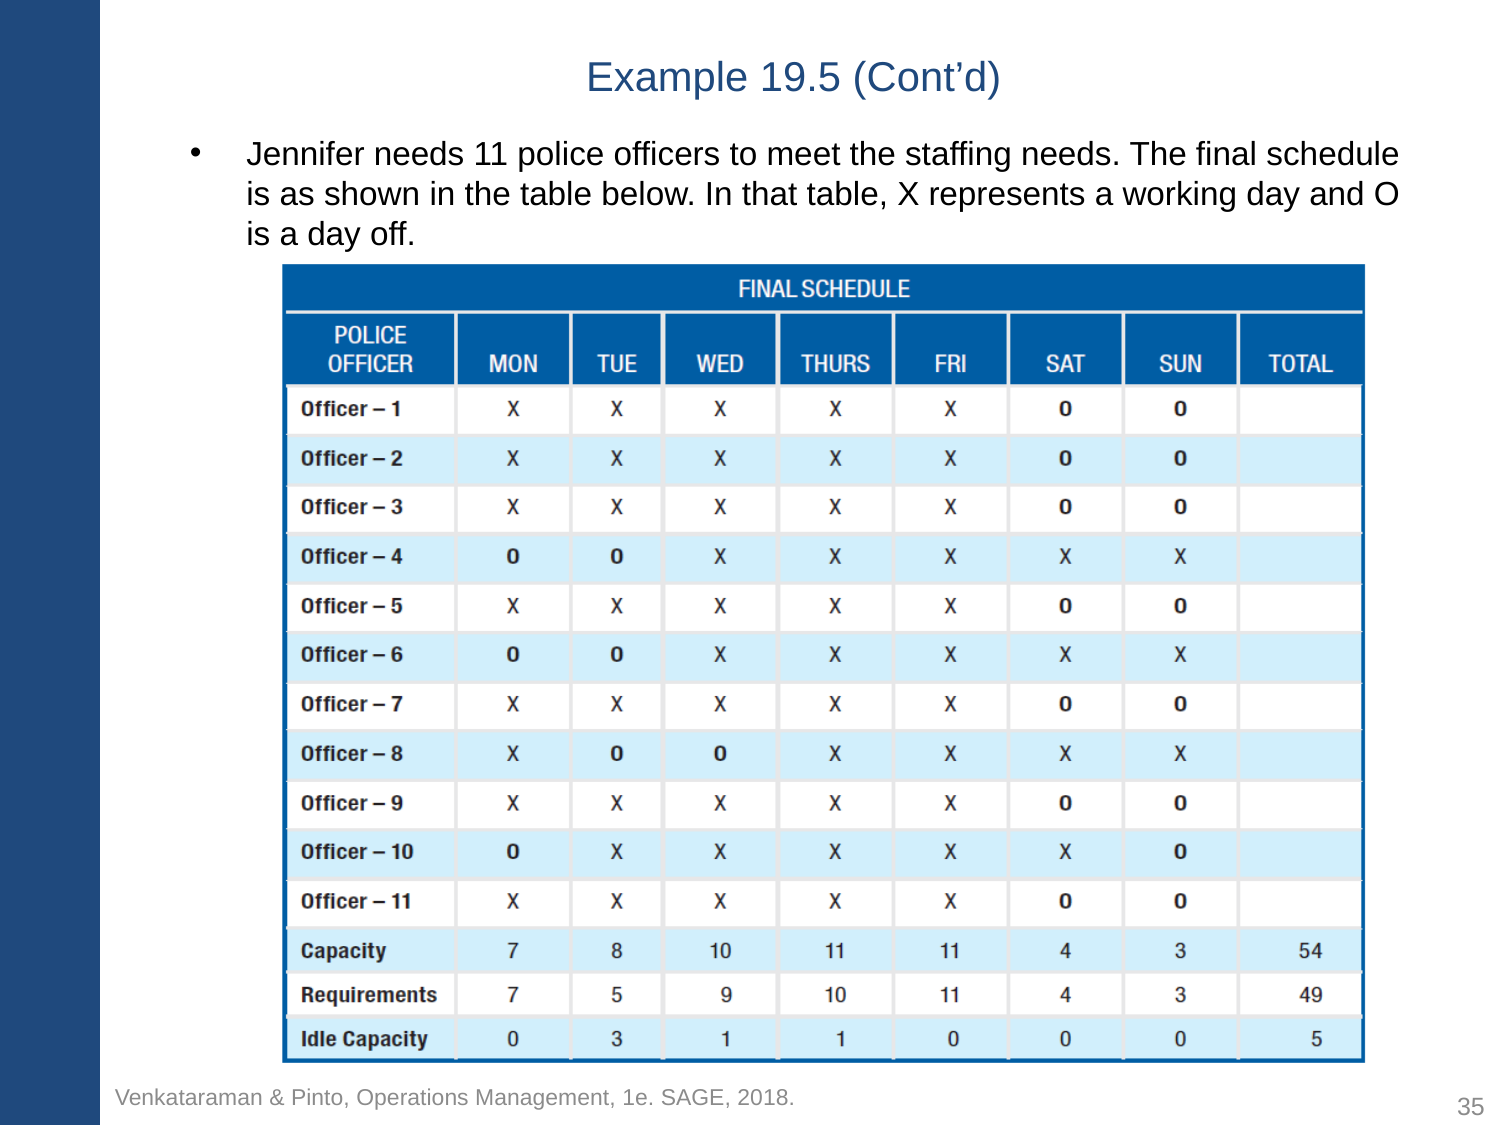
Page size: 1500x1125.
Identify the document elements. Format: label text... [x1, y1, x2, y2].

title Example 19.5 (Cont’d) [162, 12, 1425, 138]
list Jennifer needs 11 police officers to meet the staffing needs. The final schedule is as shown in the table below. In that table, X represents a working day and O is a day off. [174, 125, 1438, 250]
slide_number 35 [1425, 1087, 1500, 1123]
footer Venkataraman & Pinto, Operations Management, 1e. SAGE, 2018. [99, 1074, 1250, 1125]
picture [274, 262, 1376, 1076]
